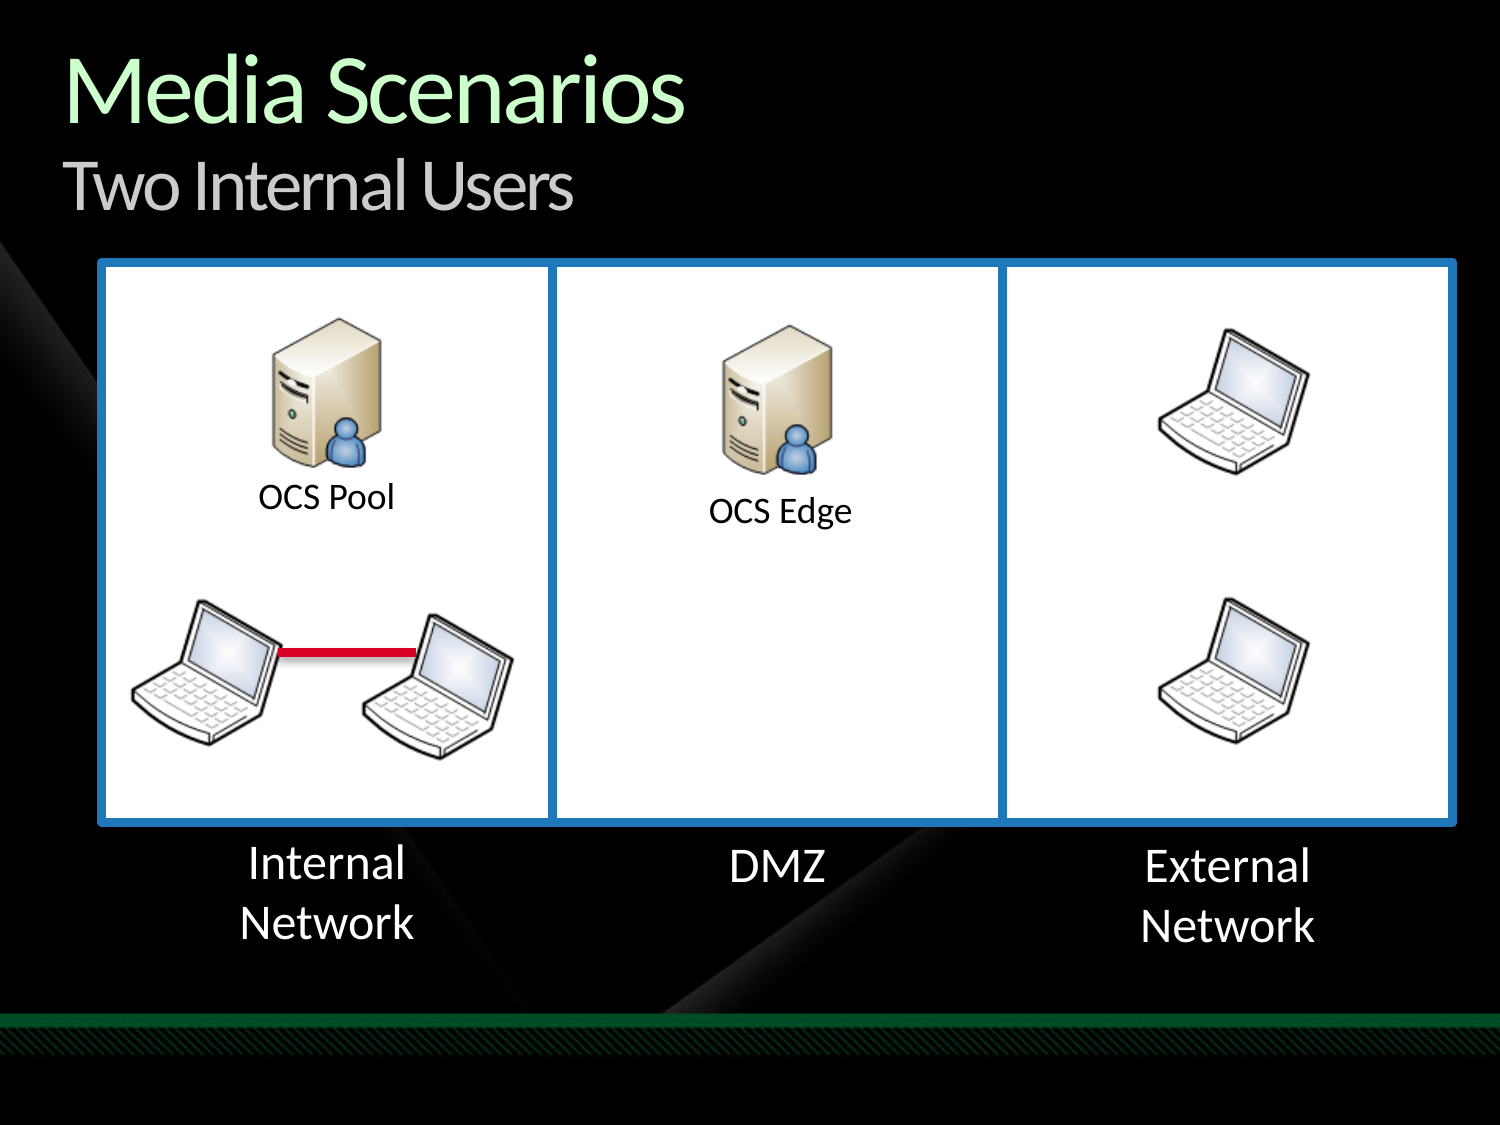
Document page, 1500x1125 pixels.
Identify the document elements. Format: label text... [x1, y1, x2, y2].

text_box OCS Pool [243, 464, 411, 525]
text_box [97, 258, 550, 827]
text_box Internal Network [167, 822, 487, 957]
picture [0, 0, 1500, 1125]
text_box DMZ [617, 824, 937, 900]
text_box External Network [1068, 824, 1388, 960]
text_box OCS Edge [693, 478, 868, 539]
text_box [998, 258, 1457, 827]
text_box [548, 258, 1000, 827]
title Media Scenarios Two Internal Users [62, 37, 1438, 229]
